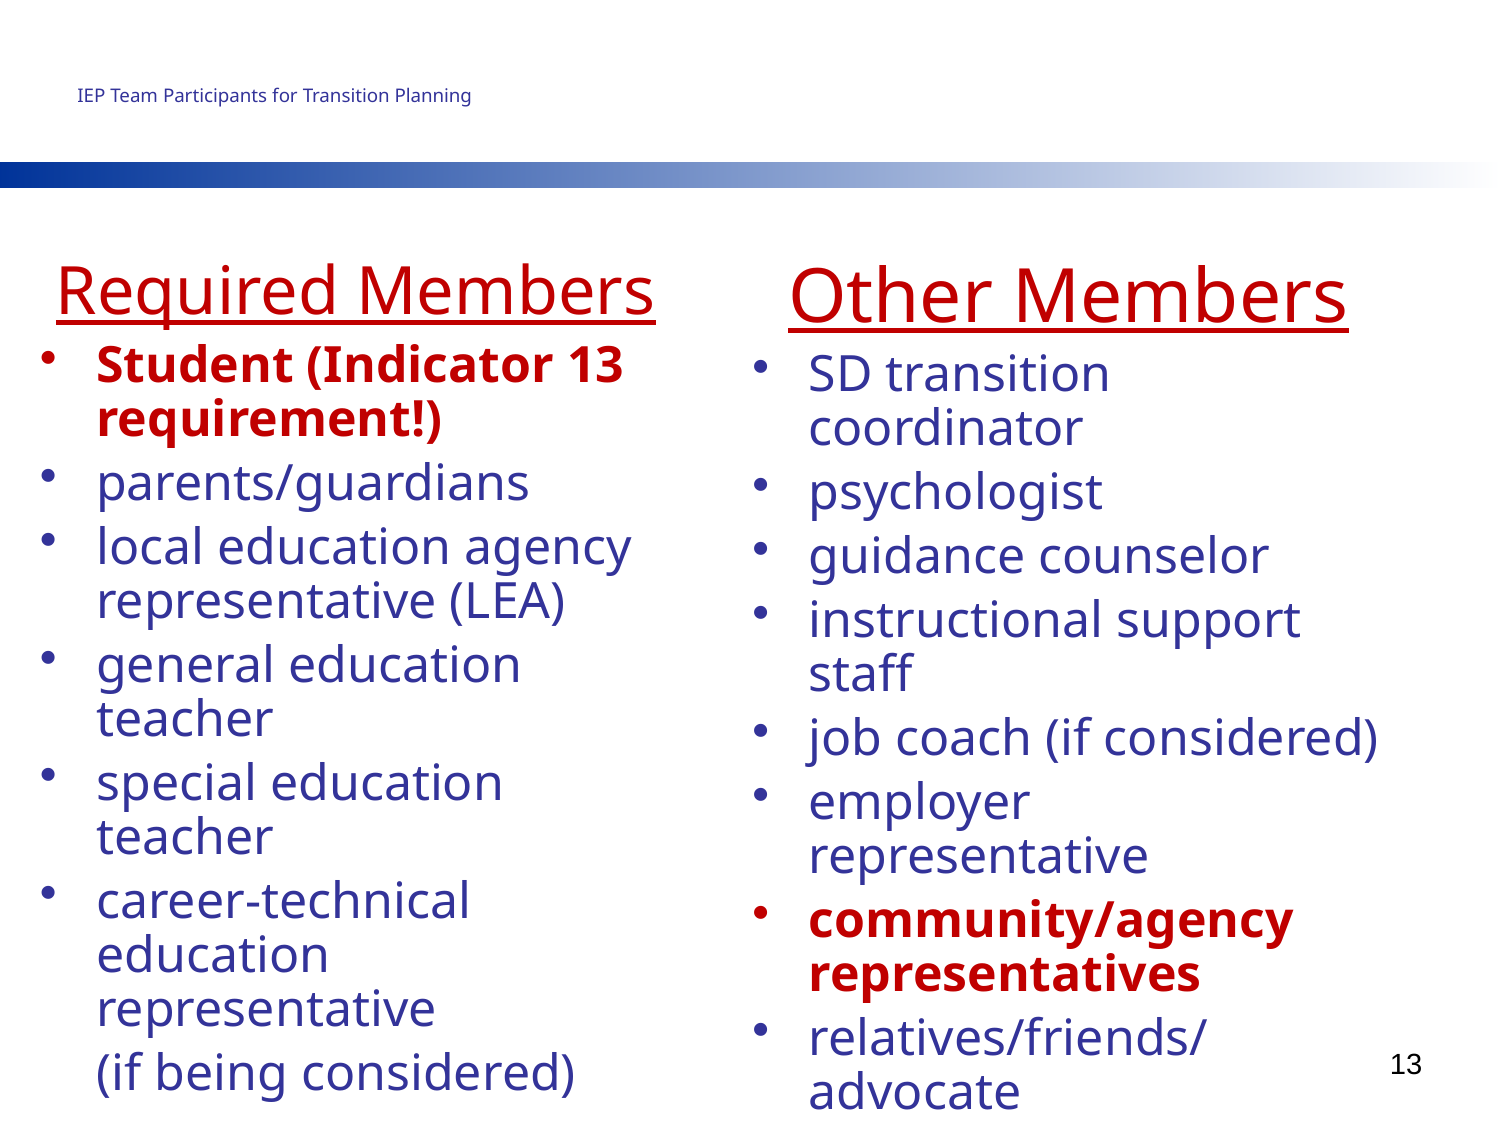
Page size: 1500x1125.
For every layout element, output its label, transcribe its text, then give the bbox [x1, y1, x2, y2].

title IEP Team Participants for Transition Planning [62, 50, 1413, 150]
list Required Members Student (Indicator 13 requirement!) parents/guardians local education agency representative (LEA) general education teacher special education teacher career-technical education representative (if being considered) [24, 249, 687, 988]
slide_number 13 [1374, 1037, 1438, 1103]
list Other Members SD transition coordinator psychologist guidance counselor instructional support staff job coach (if considered) employer representative community/agency representatives relatives/friends/advocate [737, 249, 1400, 988]
